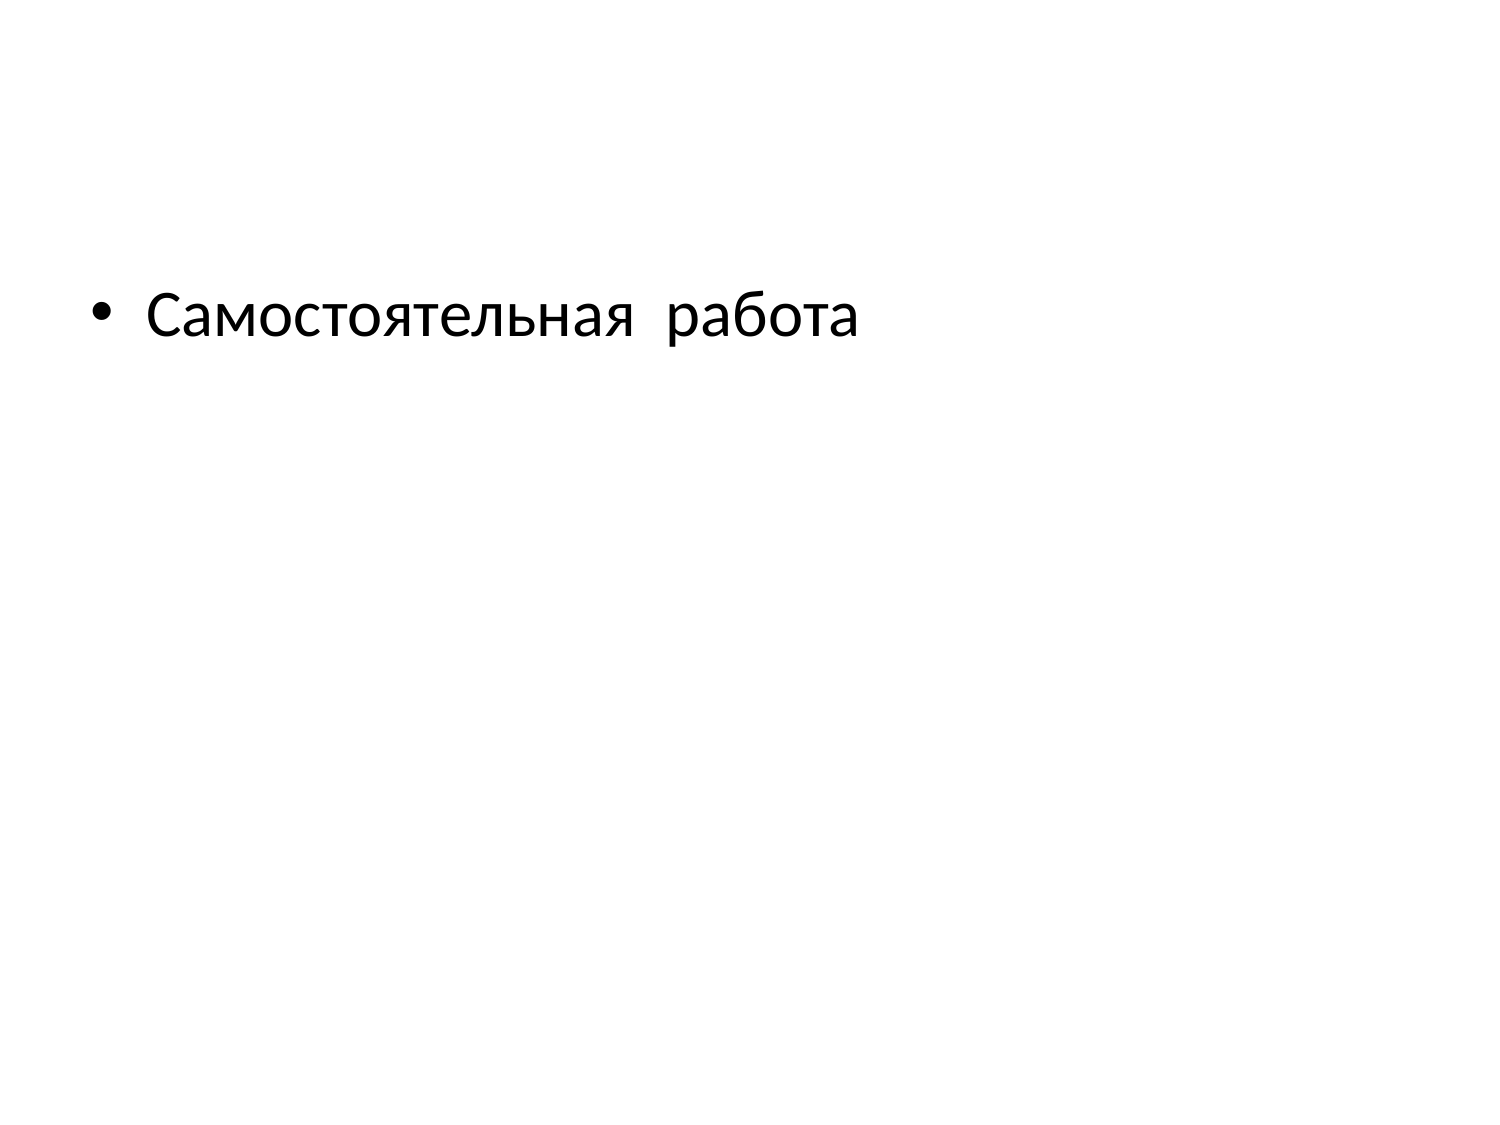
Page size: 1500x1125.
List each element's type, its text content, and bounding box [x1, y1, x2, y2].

list Самостоятельная работа [75, 262, 1425, 1005]
